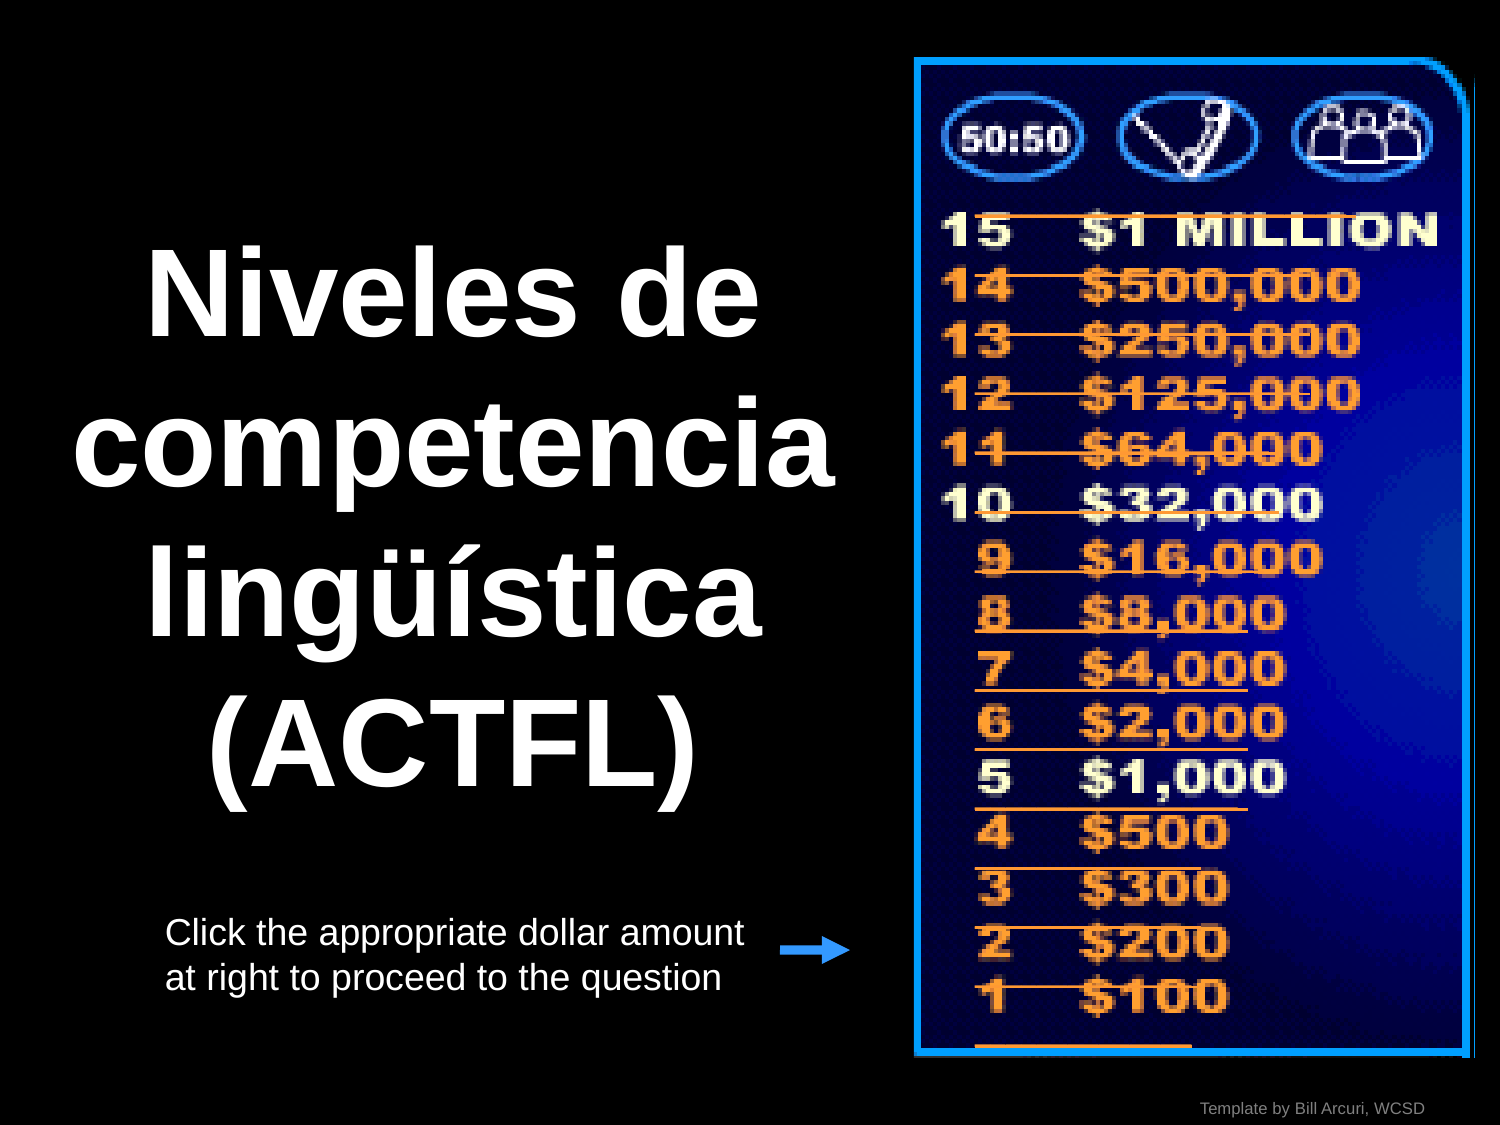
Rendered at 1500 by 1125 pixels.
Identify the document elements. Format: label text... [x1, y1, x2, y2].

text_box ________________________ _____________________ _____________________ _____________________ ___________________ ___________________ __________________ _________________ _________________ _________________ _________________ ______________ ______________ ______________ ______________ [959, 7, 1500, 1063]
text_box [149, 899, 851, 1006]
title Niveles de competencia lingüística (ACTFL) [41, 122, 866, 901]
picture [913, 49, 1476, 1058]
slide_number Template by Bill Arcuri, WCSD [1052, 1087, 1441, 1125]
